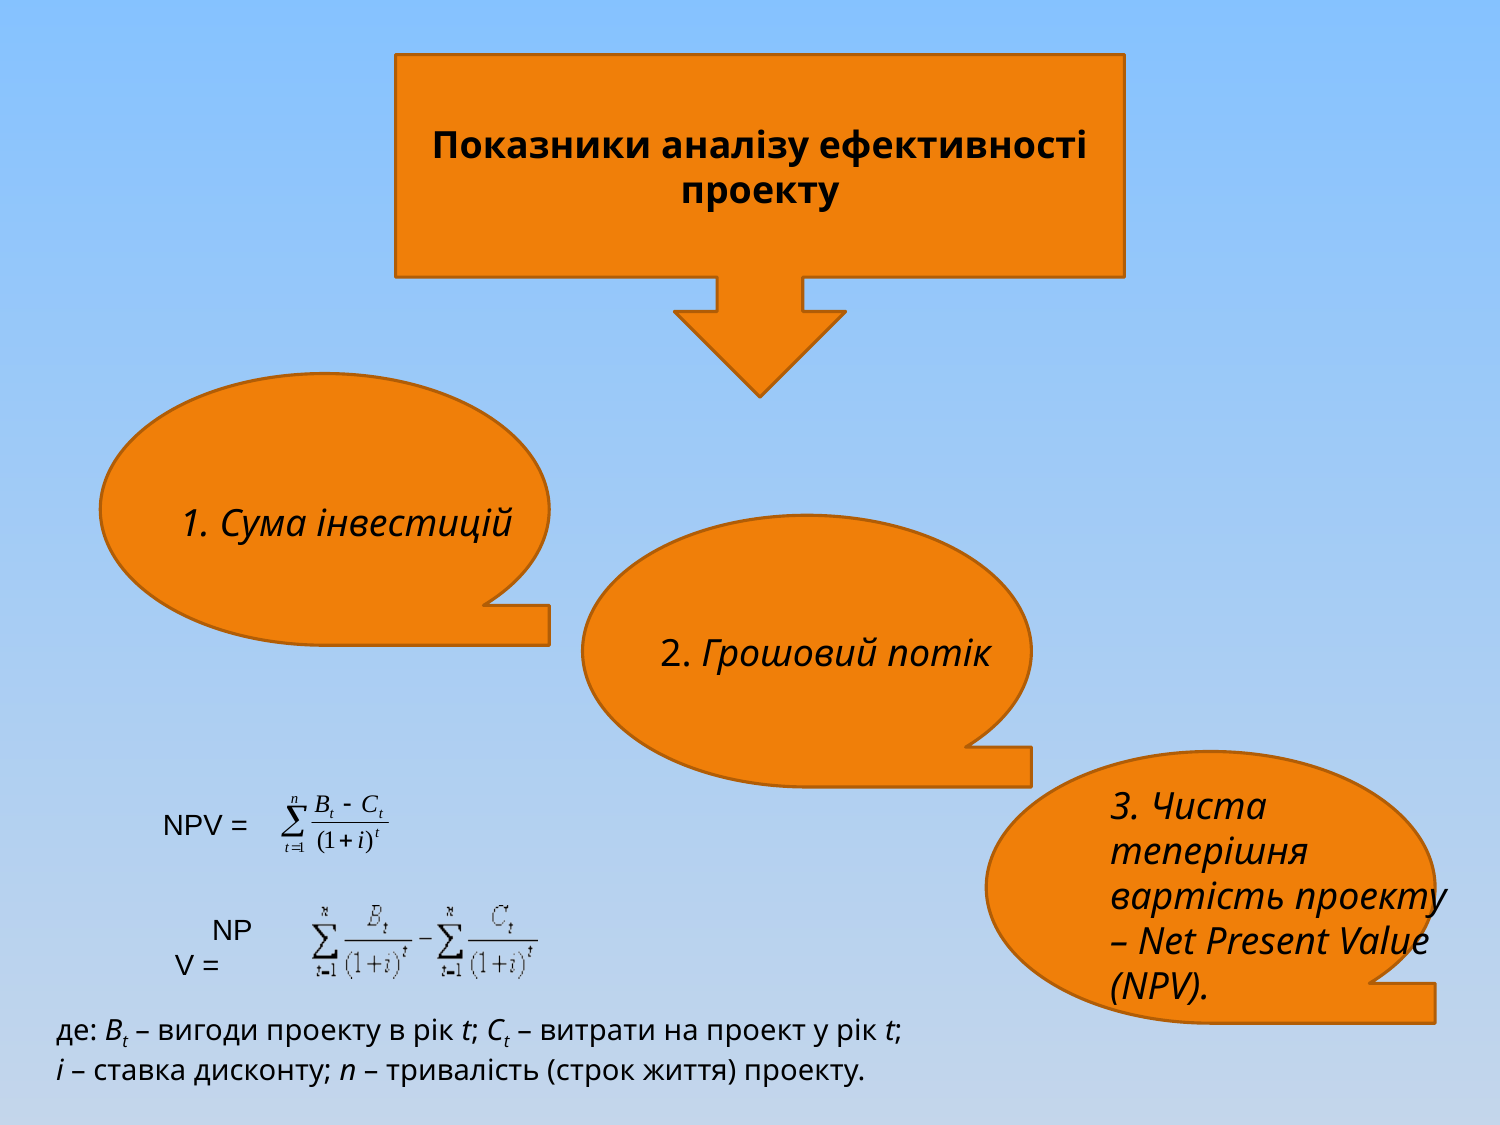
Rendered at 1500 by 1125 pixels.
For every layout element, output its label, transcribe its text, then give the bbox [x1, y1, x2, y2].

text_box 1. Сума інвестицій [165, 491, 539, 552]
text_box 2. Грошовий потік [635, 621, 1016, 682]
text_box [580, 513, 1033, 789]
picture [312, 904, 539, 979]
text_box NPV = [159, 921, 284, 972]
text_box 3. Чиста теперішня вартість проекту – Net Present Value (NPV). [1095, 775, 1471, 1015]
picture [277, 786, 394, 861]
text_box [98, 371, 551, 647]
text_box Показники аналізу ефективності проекту [394, 53, 1126, 399]
text_box [1126, 1015, 1437, 1025]
text_box де: Вt – вигоди проекту в рік t; Сt – витрати на проект у рік t; і – ставка дисконту; n – тривалість (строк життя) проекту. [41, 1003, 1058, 1094]
text_box [984, 749, 1341, 1006]
text_box NPV = [147, 799, 264, 849]
